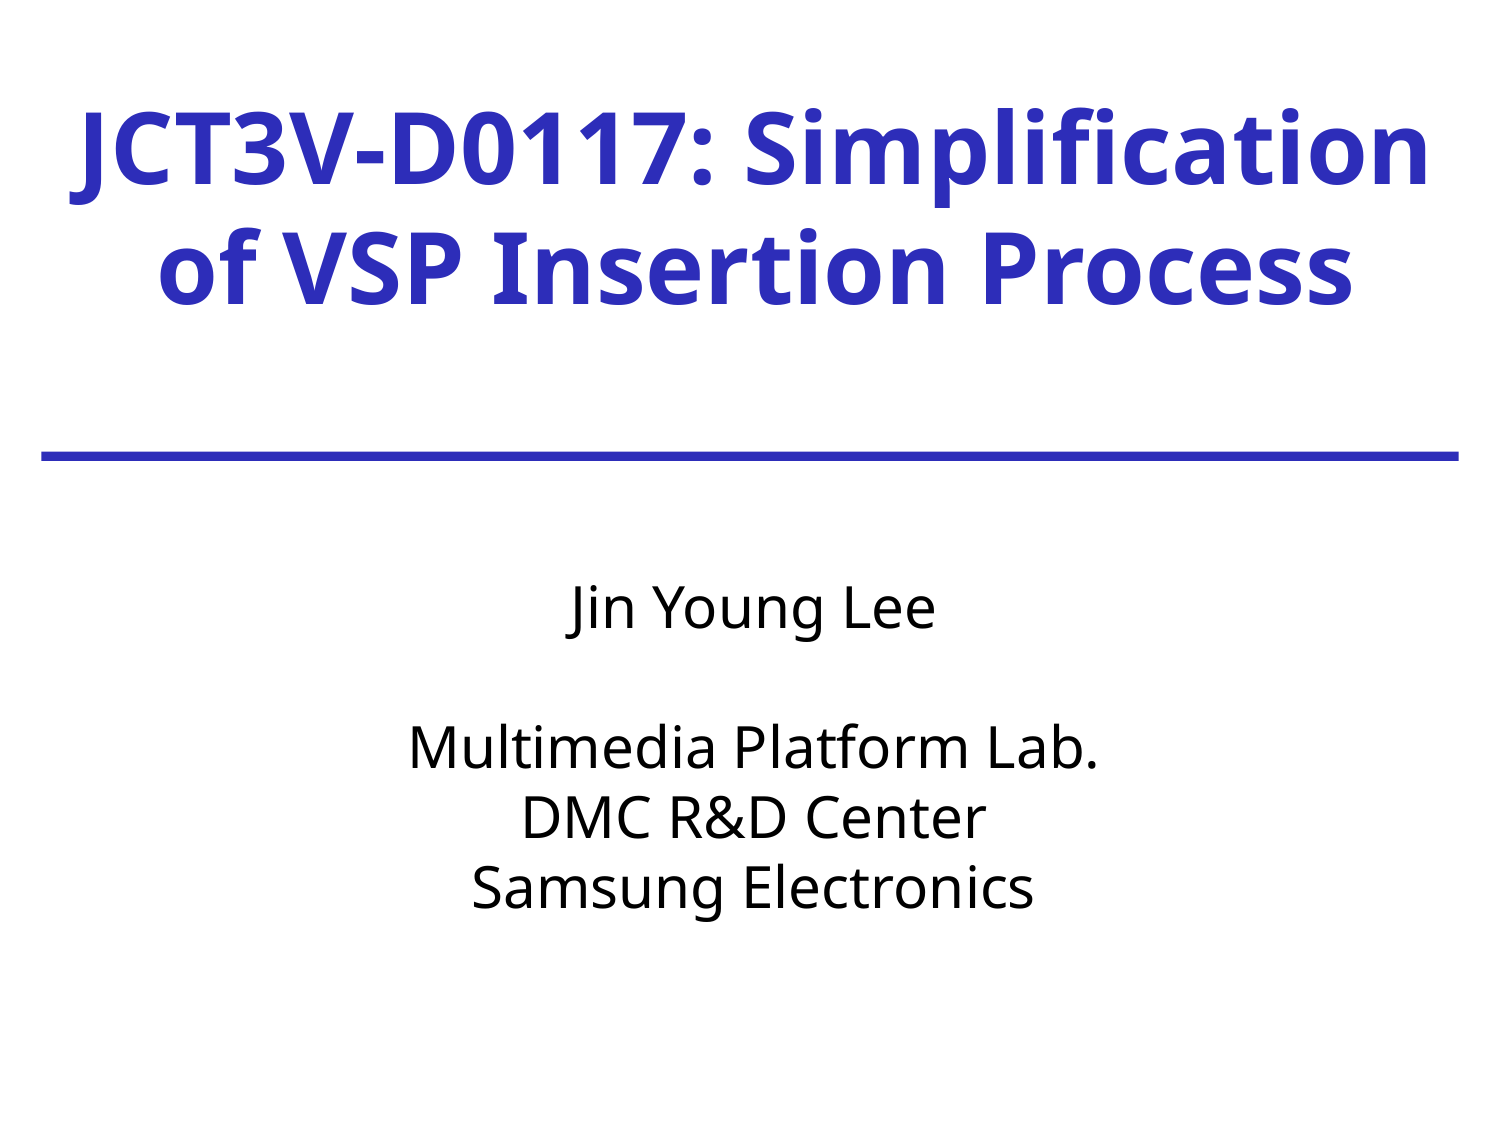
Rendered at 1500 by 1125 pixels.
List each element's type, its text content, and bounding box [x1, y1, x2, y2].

text_box JCT3V-D0117: Simplification of VSP Insertion Process [24, 77, 1489, 333]
subtitle Jin Young Lee Multimedia Platform Lab. DMC R&D Center Samsung Electronics [72, 562, 1436, 985]
